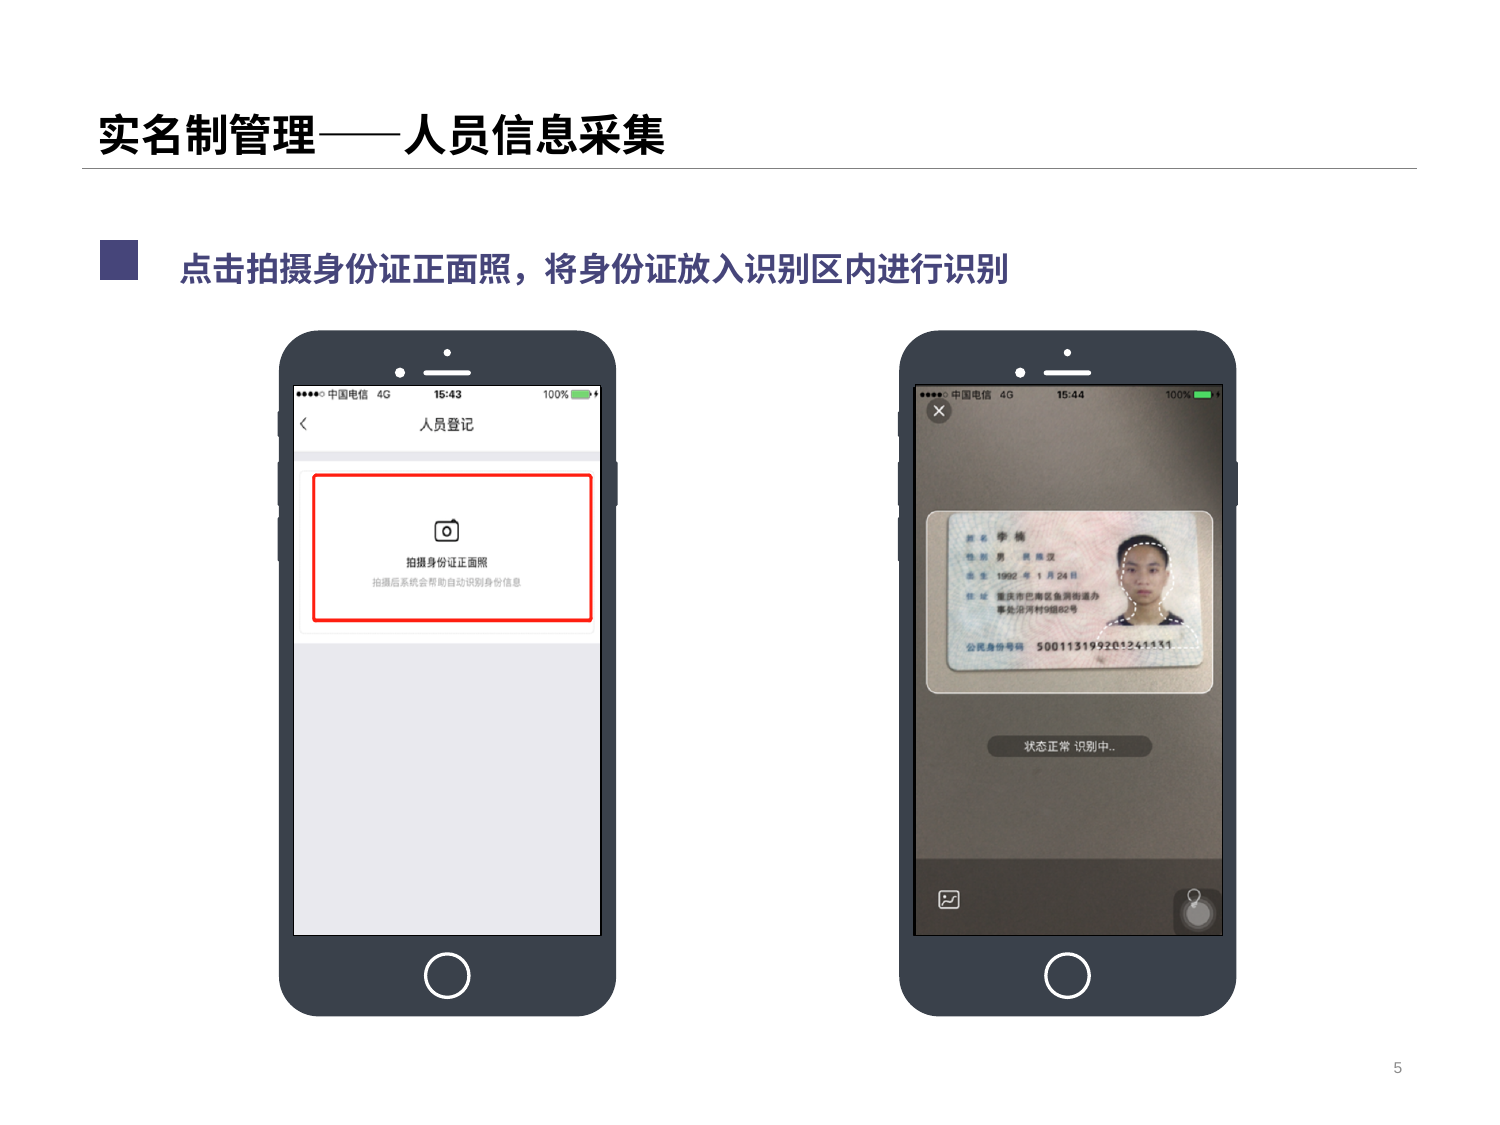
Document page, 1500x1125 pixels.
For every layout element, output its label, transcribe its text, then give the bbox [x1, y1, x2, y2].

slide_number 5 [1059, 1050, 1418, 1085]
text_box [100, 240, 138, 280]
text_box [897, 330, 1238, 1017]
title 实名制管理——人员信息采集 [82, 0, 1418, 169]
picture [915, 384, 1223, 936]
picture [293, 385, 601, 936]
text_box 点击拍摄身份证正面照，将身份证放入识别区内进行识别 [164, 232, 1071, 296]
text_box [277, 330, 618, 1017]
